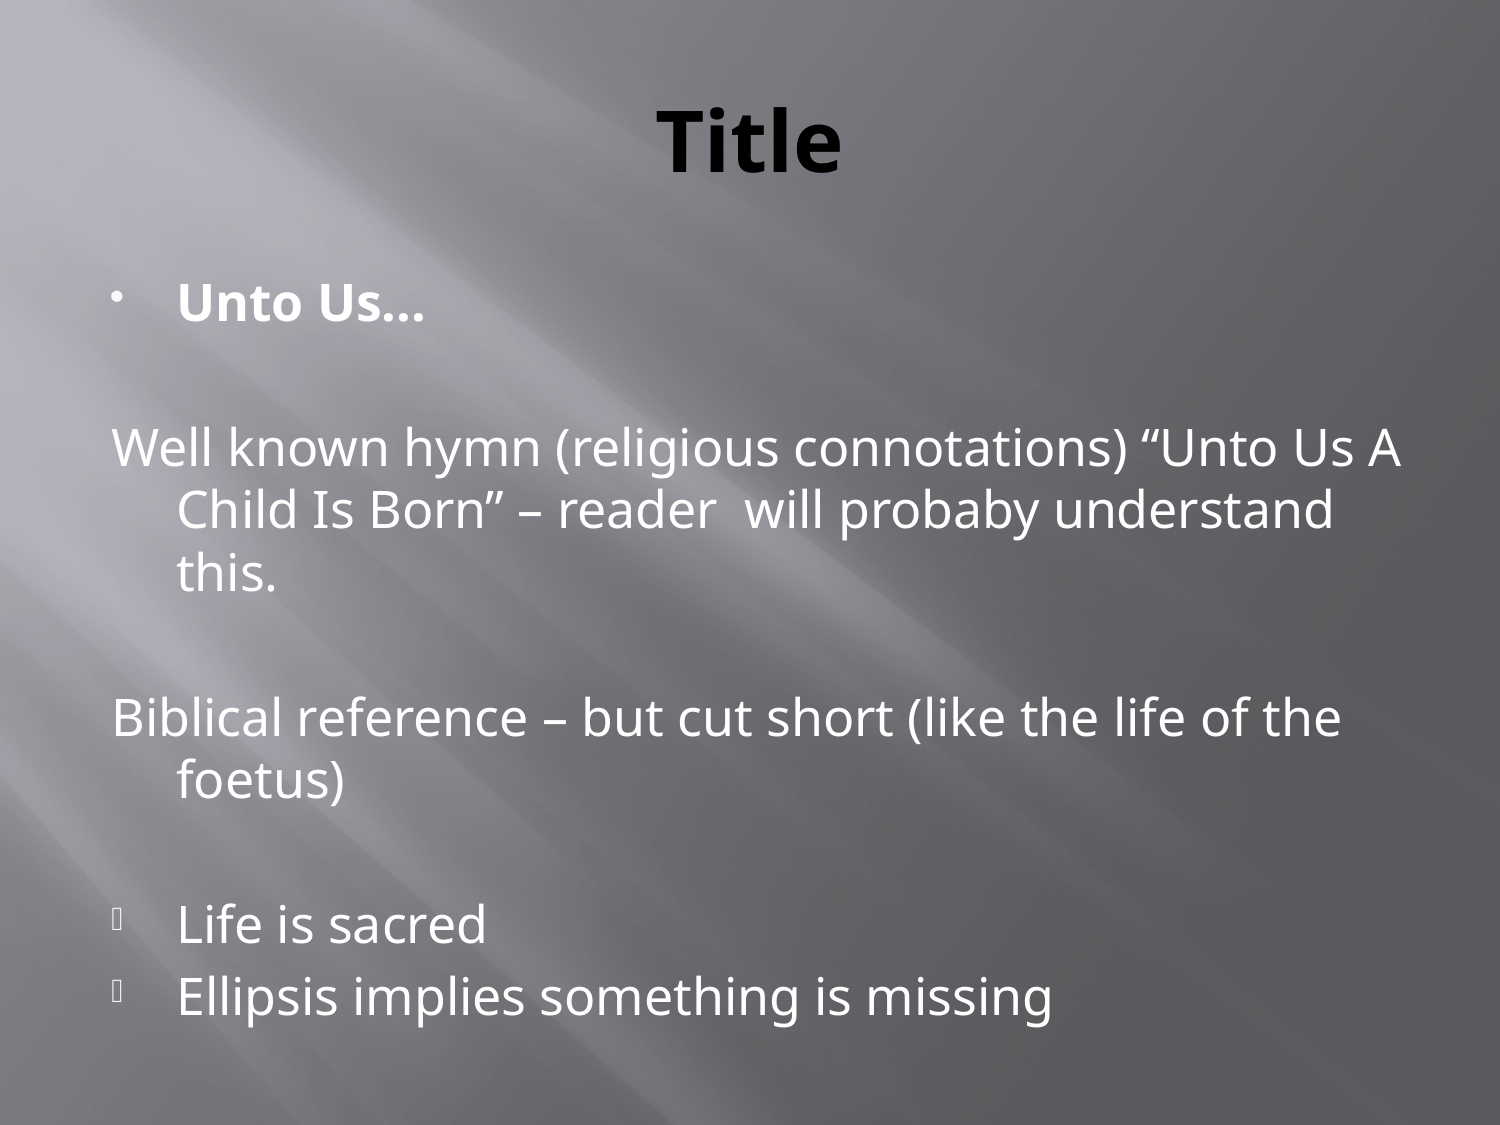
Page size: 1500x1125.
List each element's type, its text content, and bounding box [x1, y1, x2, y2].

title Title [75, 45, 1425, 233]
list Unto Us... Well known hymn (religious connotations) “Unto Us A Child Is Born” – reader will probaby understand this. Biblical reference – but cut short (like the life of the foetus) Life is sacred Ellipsis implies something is missing [75, 262, 1425, 1035]
